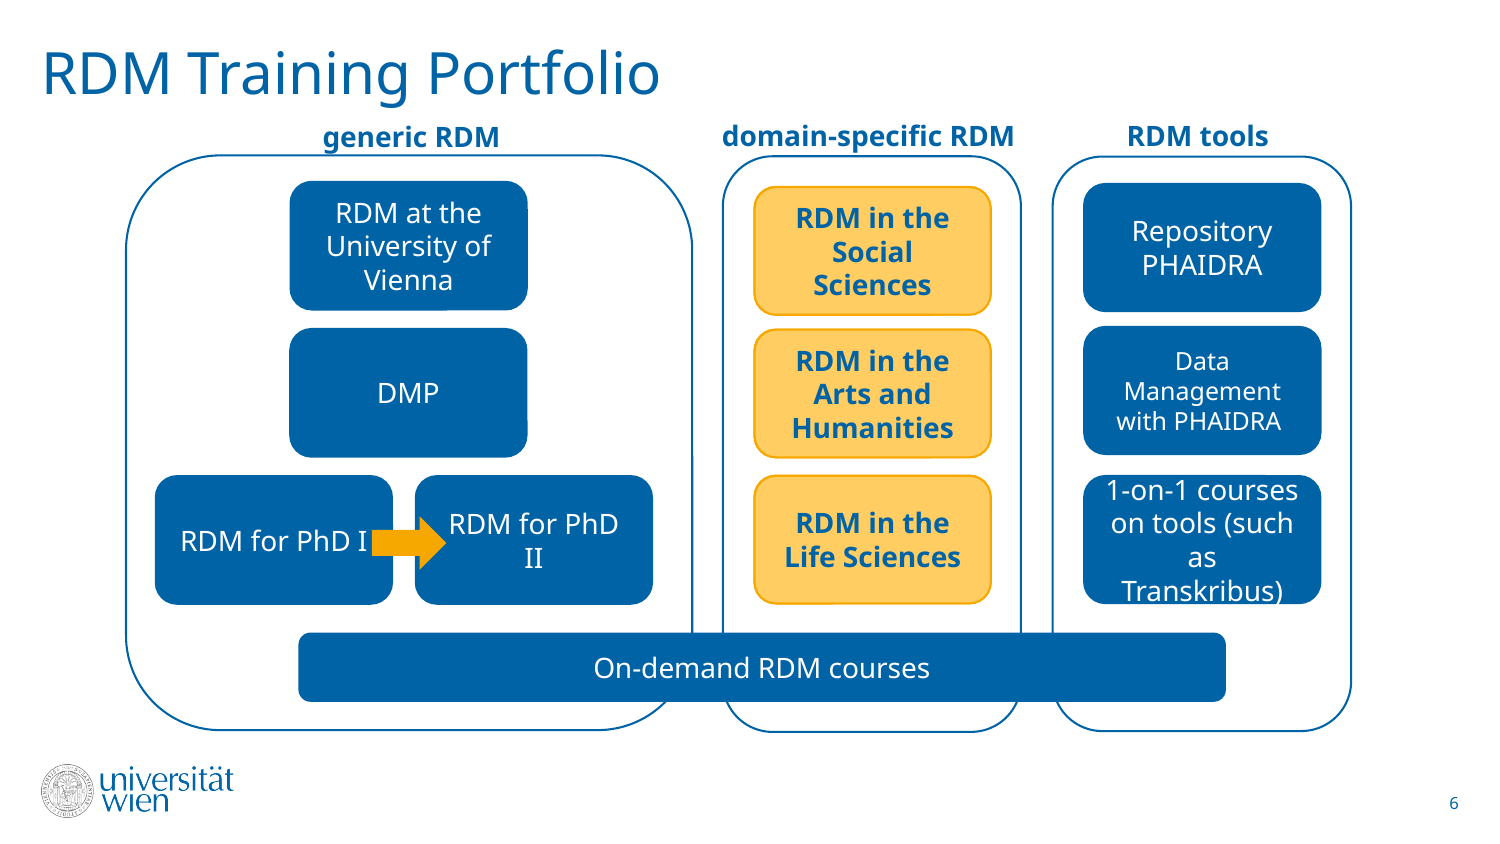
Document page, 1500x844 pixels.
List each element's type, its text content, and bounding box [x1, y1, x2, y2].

title RDM Training Portfolio [41, 41, 1459, 184]
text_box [126, 111, 1352, 732]
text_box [754, 187, 991, 604]
slide_number 6 [1399, 781, 1459, 827]
picture [41, 764, 234, 818]
